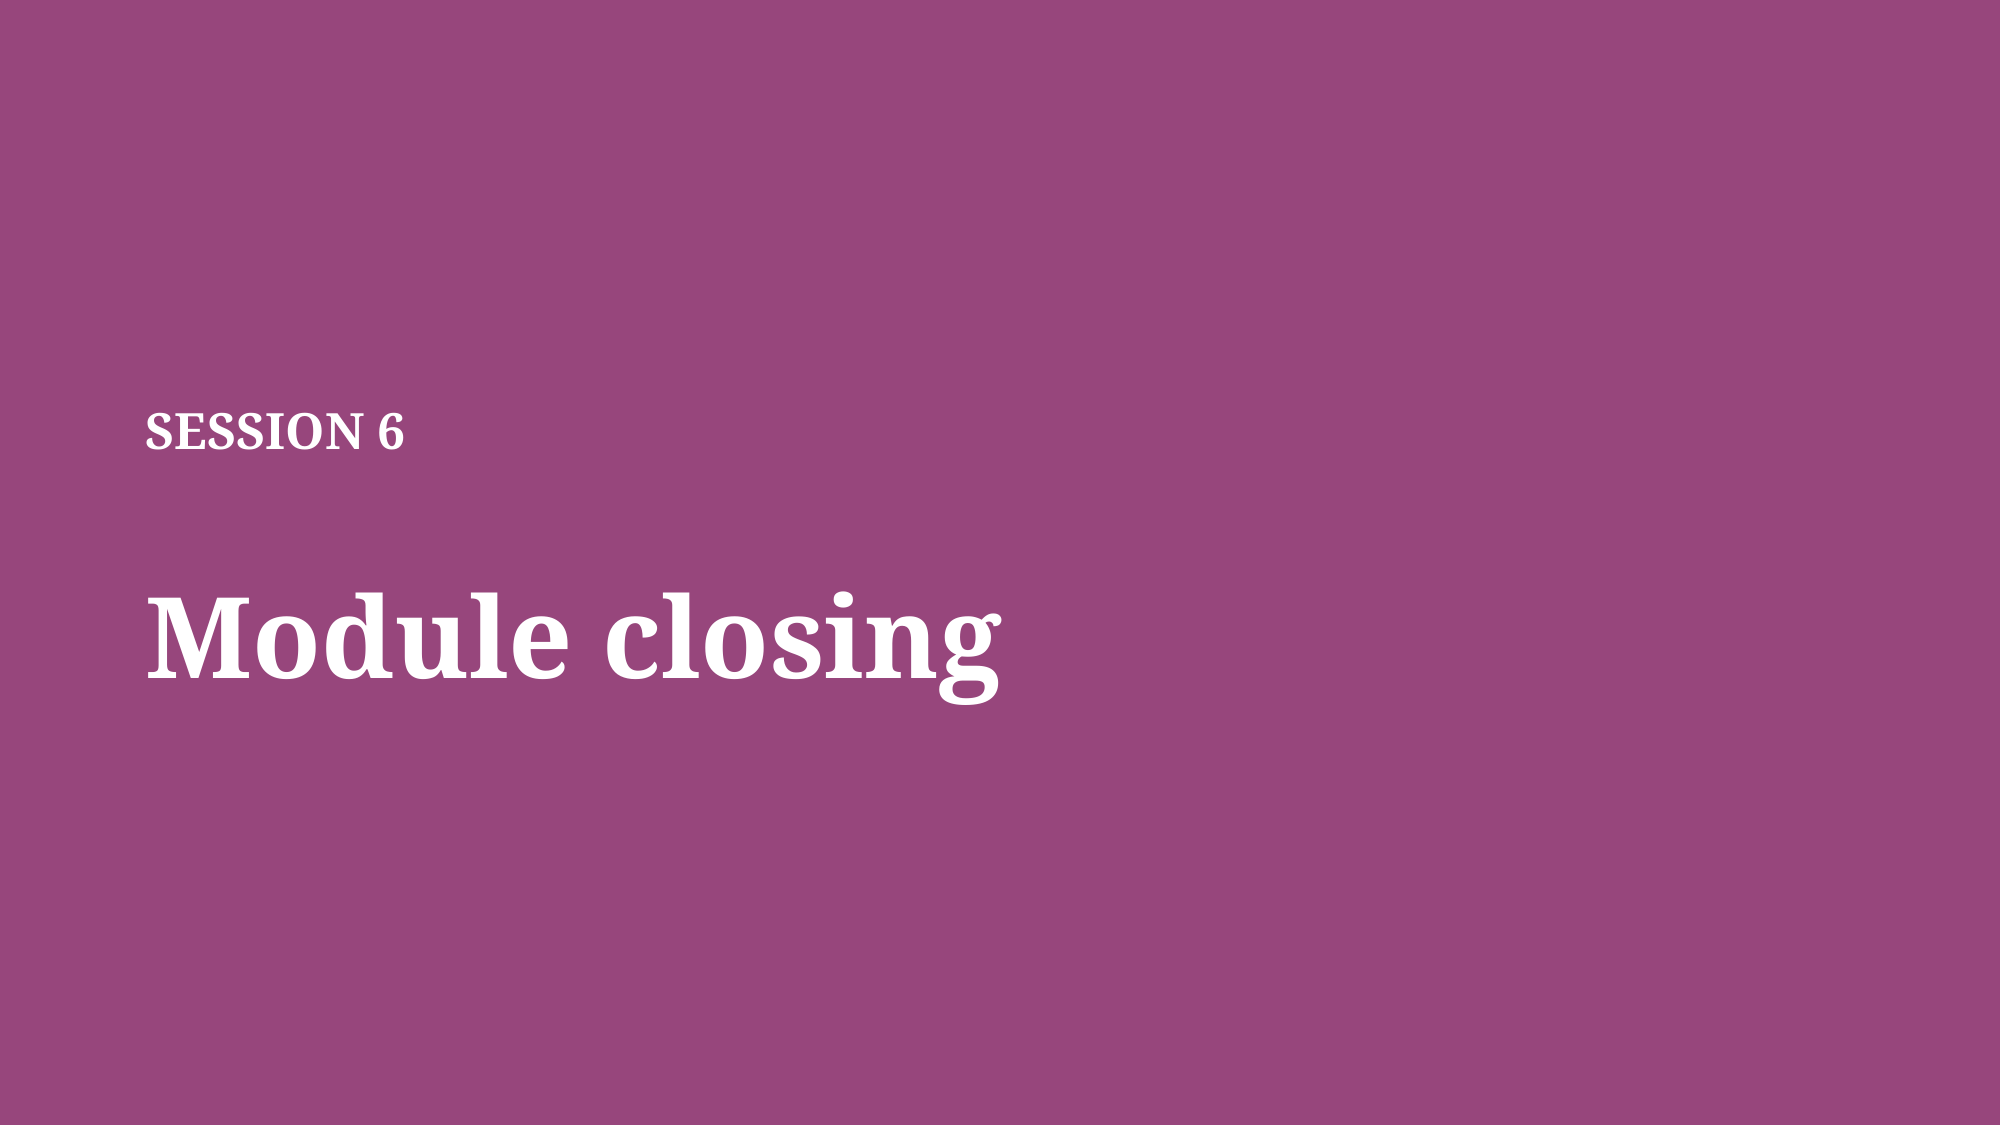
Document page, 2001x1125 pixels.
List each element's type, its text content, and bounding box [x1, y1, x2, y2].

title SESSION 6 Module closing [130, 508, 1853, 601]
